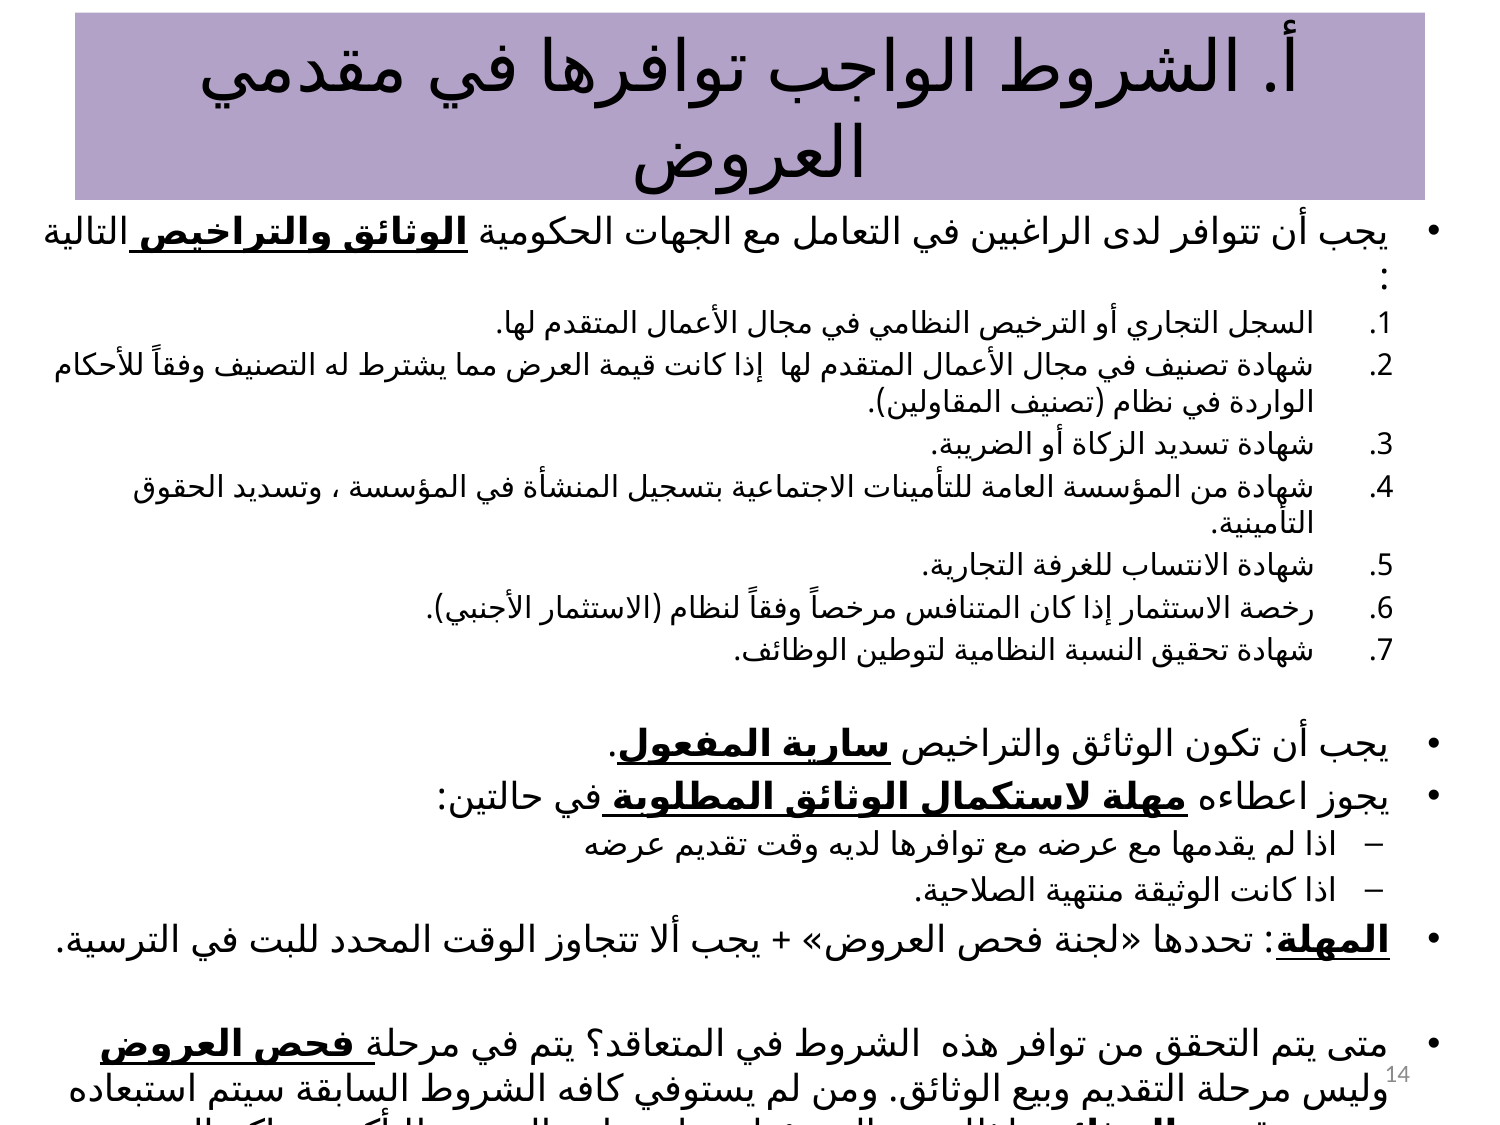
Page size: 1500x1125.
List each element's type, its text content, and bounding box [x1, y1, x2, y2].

list يجب أن تتوافر لدى الراغبين في التعامل مع الجهات الحكومية الوثائق والتراخيص التالية : السجل التجاري أو الترخيص النظامي في مجال الأعمال المتقدم لها. شهادة تصنيف في مجال الأعمال المتقدم لها إذا كانت قيمة العرض مما يشترط له التصنيف وفقاً للأحكام الواردة في نظام (تصنيف المقاولين). شهادة تسديد الزكاة أو الضريبة. شهادة من المؤسسة العامة للتأمينات الاجتماعية بتسجيل المنشأة في المؤسسة ، وتسديد الحقوق التأمينية. شهادة الانتساب للغرفة التجارية. رخصة الاستثمار إذا كان المتنافس مرخصاً وفقاً لنظام (الاستثمار الأجنبي). شهادة تحقيق النسبة النظامية لتوطين الوظائف. يجب أن تكون الوثائق والتراخيص سارية المفعول. يجوز اعطاءه مهلة لاستكمال الوثائق المطلوبة في حالتين: اذا لم يقدمها مع عرضه مع توافرها لديه وقت تقديم عرضه اذا كانت الوثيقة منتهية الصلاحية. المهلة: تحددها «لجنة فحص العروض» + يجب ألا تتجاوز الوقت المحدد للبت في الترسية. متى يتم التحقق من توافر هذه الشروط في المتعاقد؟ يتم في مرحلة فحص العروض وليس مرحلة التقديم وبيع الوثائق. ومن لم يستوفي كافه الشروط السابقة سيتم استبعاده ويخسر قيمه الـوثائق. لذلك تقع المسؤولية على عاتق المتقدم للتأكد من اكتمال الشروط فيه. [24, 200, 1450, 1125]
slide_number 14 [1074, 1042, 1425, 1103]
title أ. الشروط الواجب توافرها في مقدمي العروض [75, 12, 1425, 200]
